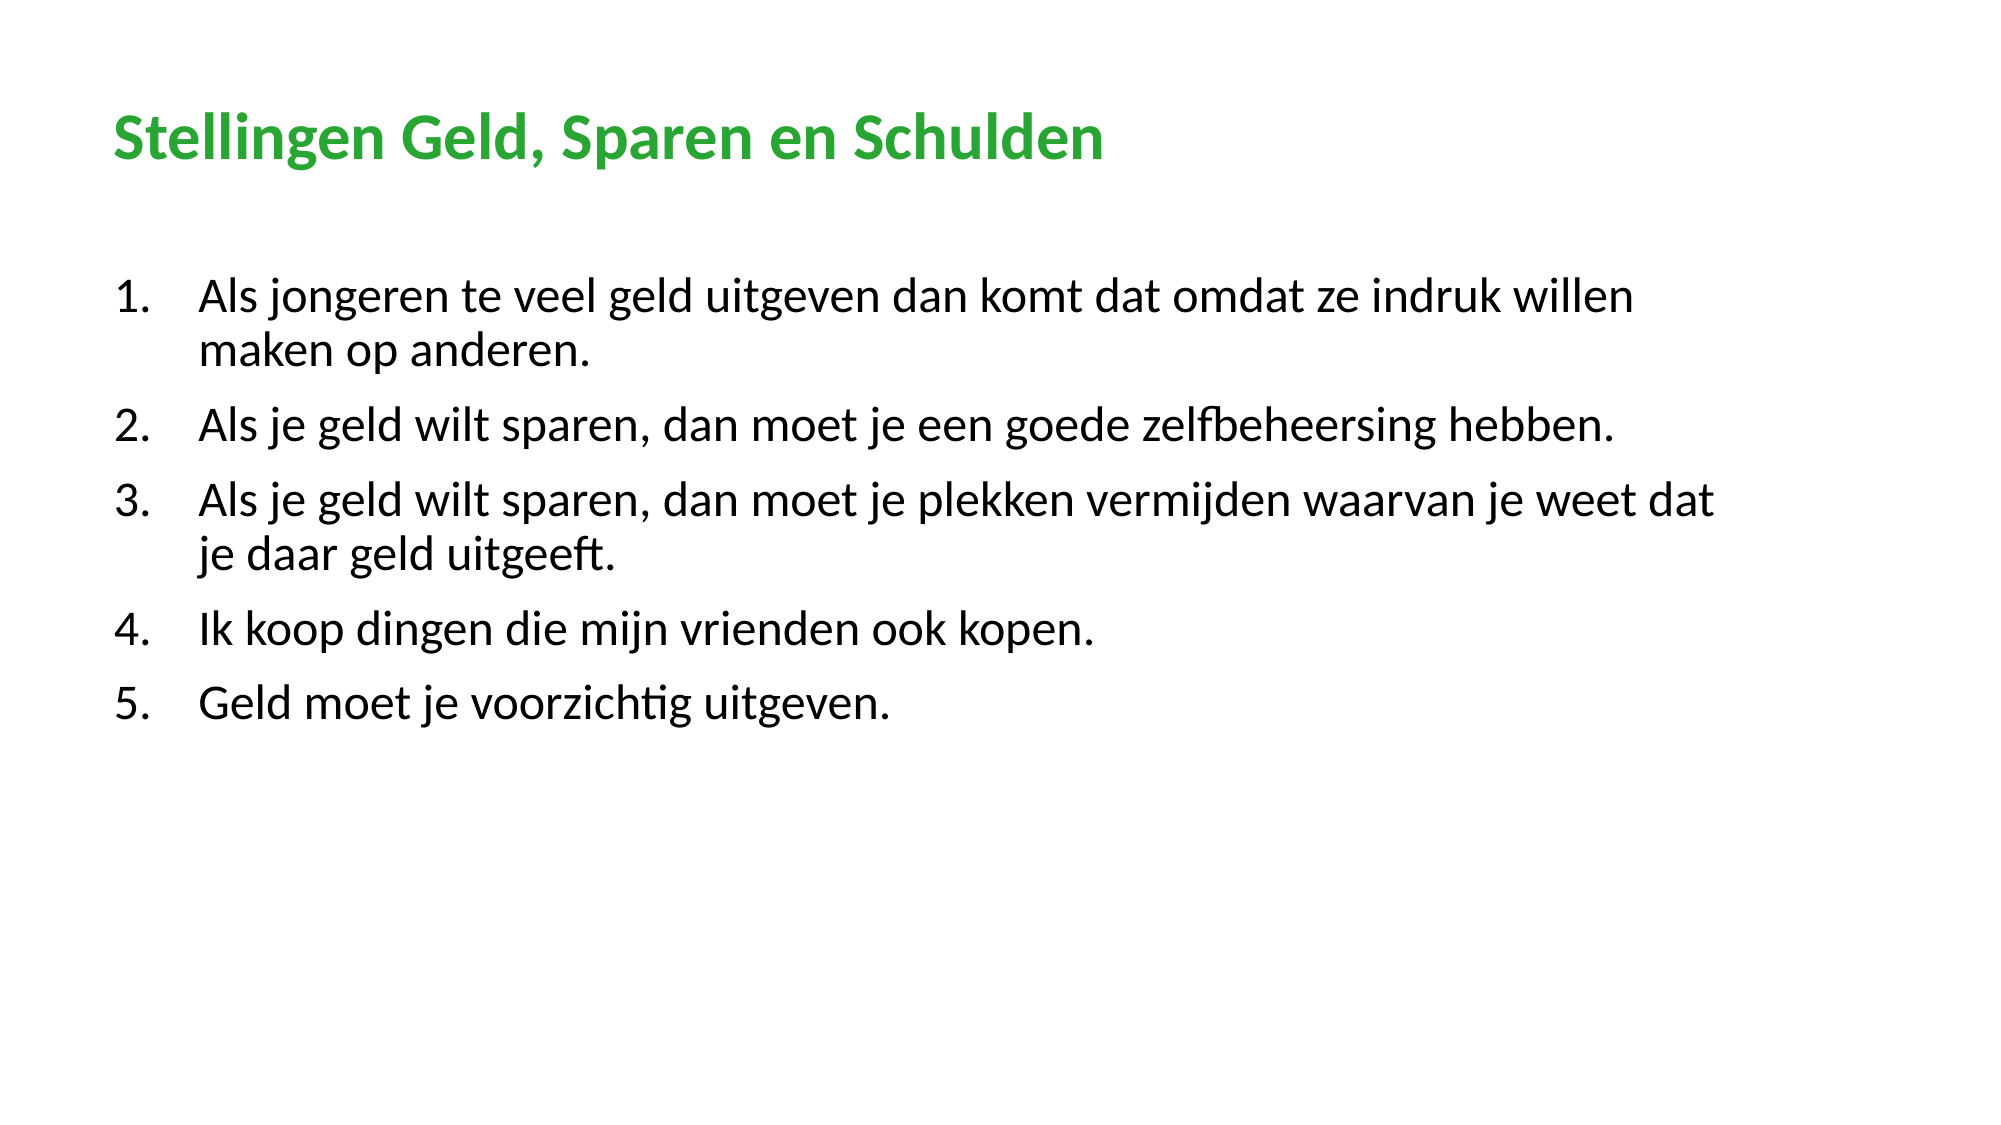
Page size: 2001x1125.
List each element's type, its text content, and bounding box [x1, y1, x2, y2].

text_box Stellingen Geld, Sparen en Schulden Als jongeren te veel geld uitgeven dan komt dat omdat ze indruk willen maken op anderen. Als je geld wilt sparen, dan moet je een goede zelfbeheersing hebben. Als je geld wilt sparen, dan moet je plekken vermijden waarvan je weet dat je daar geld uitgeeft. Ik koop dingen die mijn vrienden ook kopen. Geld moet je voorzichtig uitgeven. [114, 101, 1729, 987]
